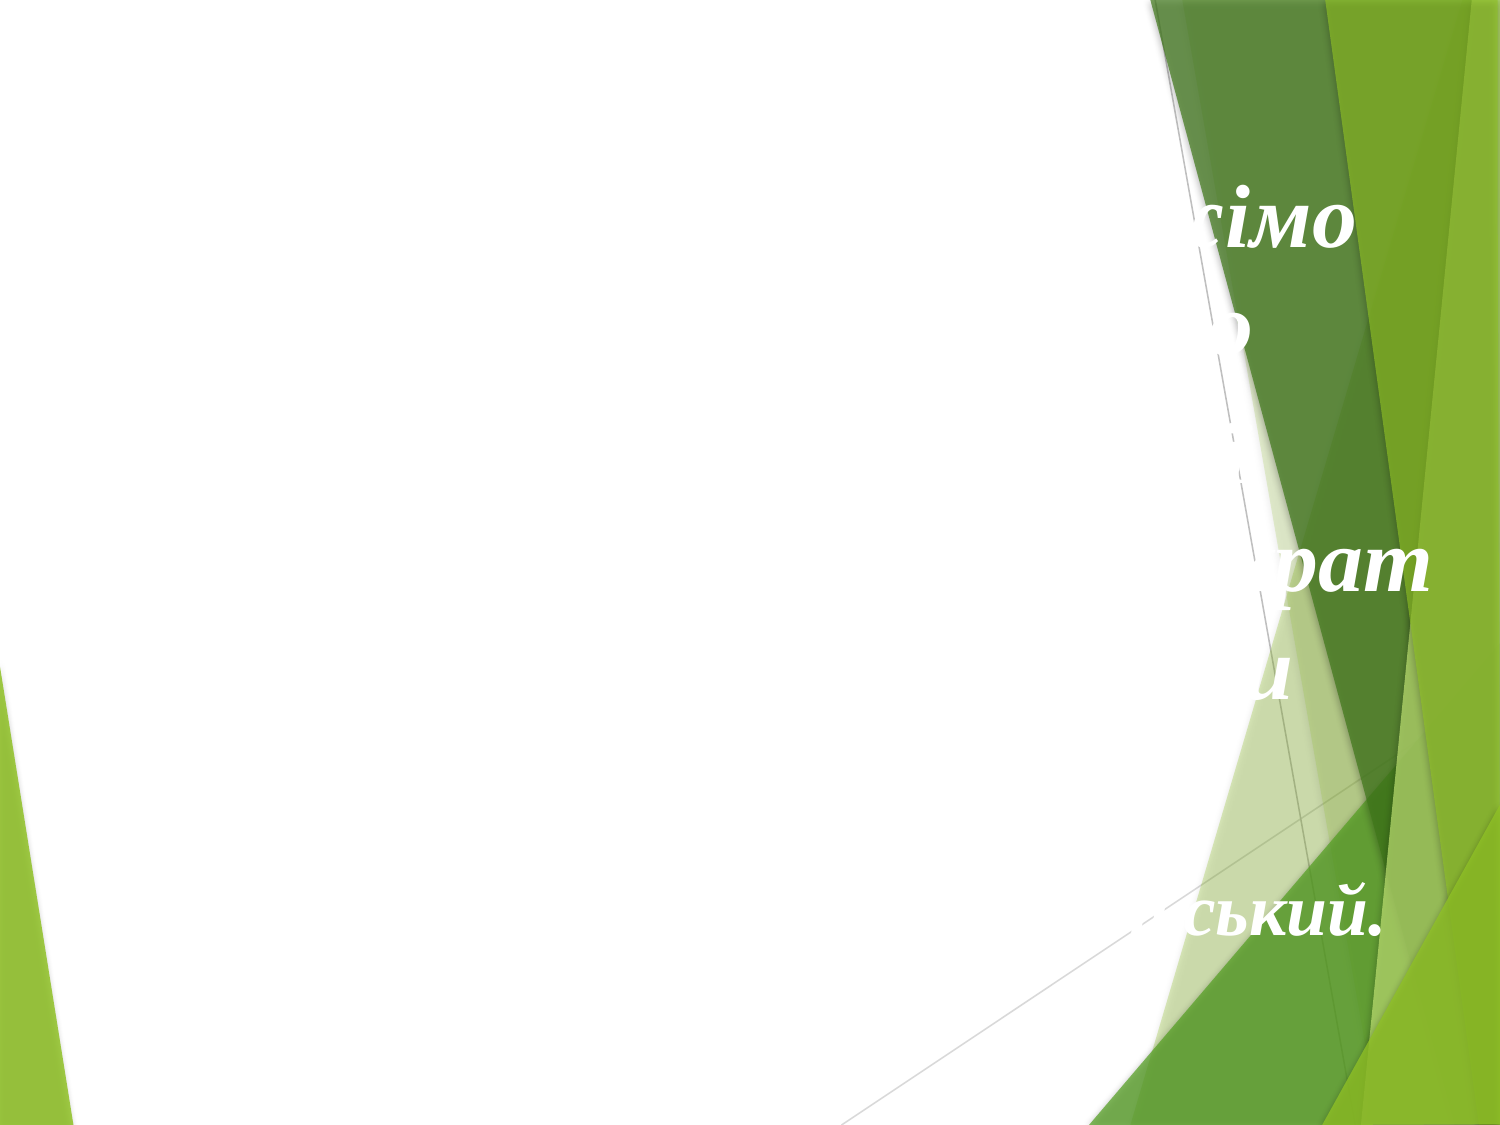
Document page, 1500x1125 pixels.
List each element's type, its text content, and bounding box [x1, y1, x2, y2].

list Любімо, шануймо, бережімо природу, вічне джерело нашого життя і нашої творчості! Вона нам стократ більше віддасть, ніж ми можемо їй дати! Максим Рильський. [87, 149, 1464, 963]
